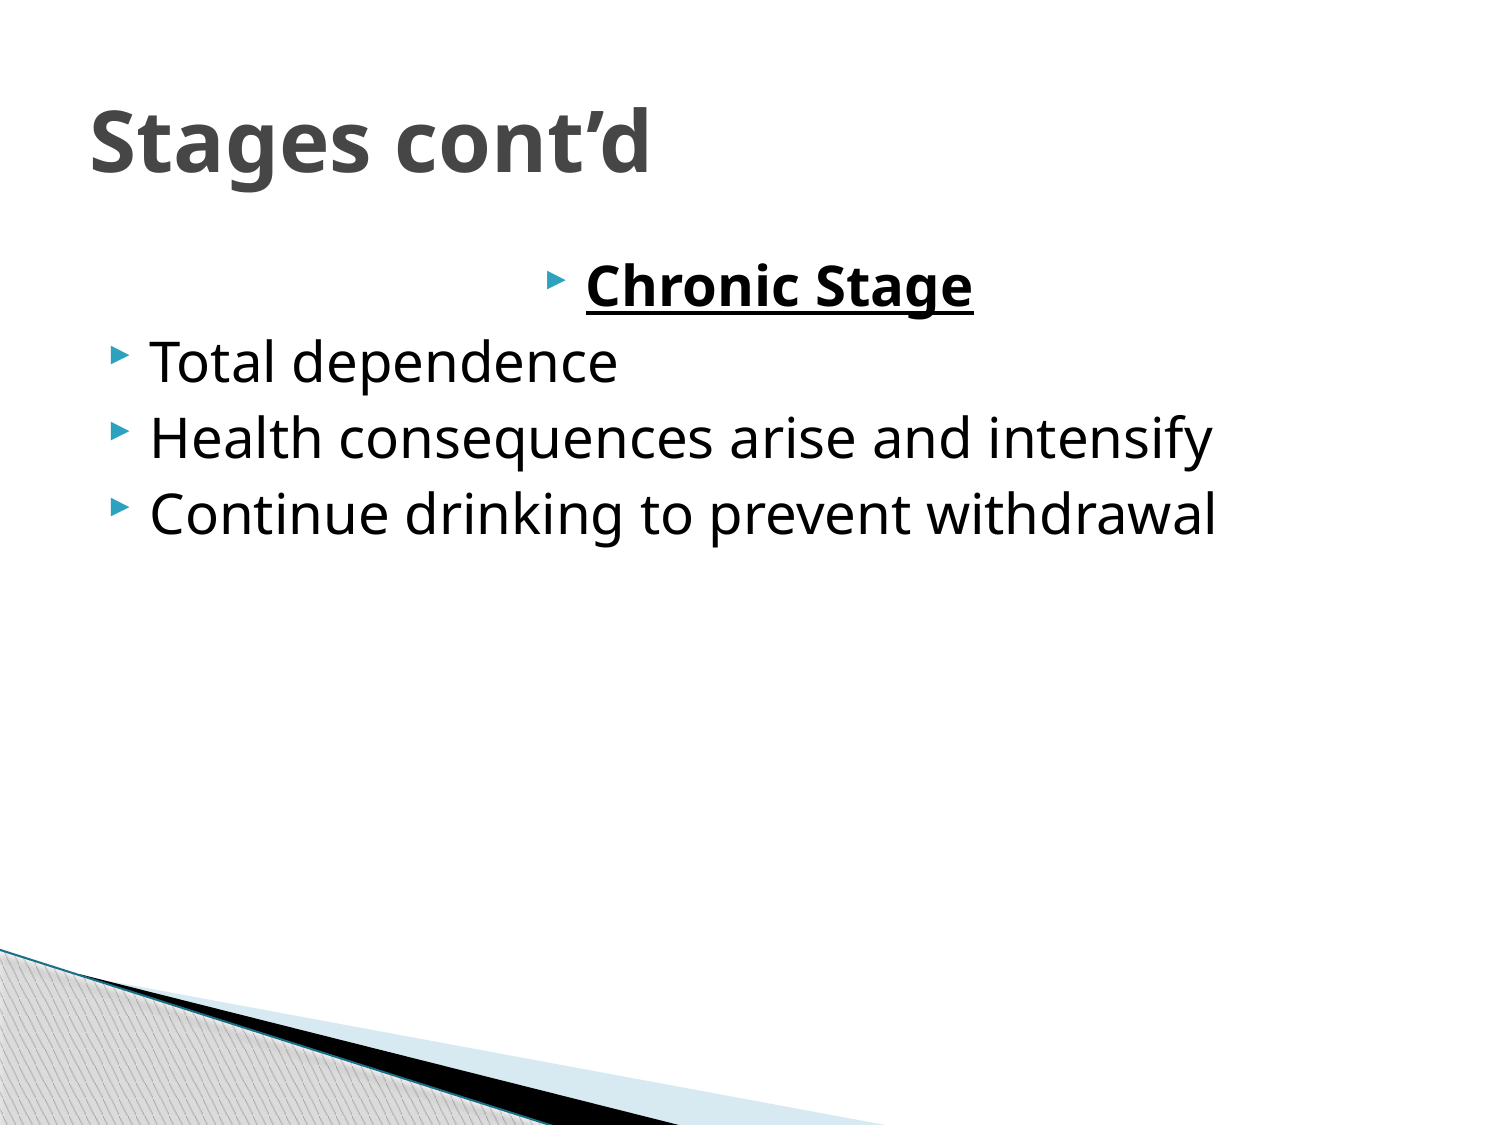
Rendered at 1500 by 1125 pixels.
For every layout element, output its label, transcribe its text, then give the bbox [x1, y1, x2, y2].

title Stages cont’d [75, 45, 1425, 233]
list Chronic Stage Total dependence Health consequences arise and intensify Continue drinking to prevent withdrawal [75, 243, 1425, 986]
